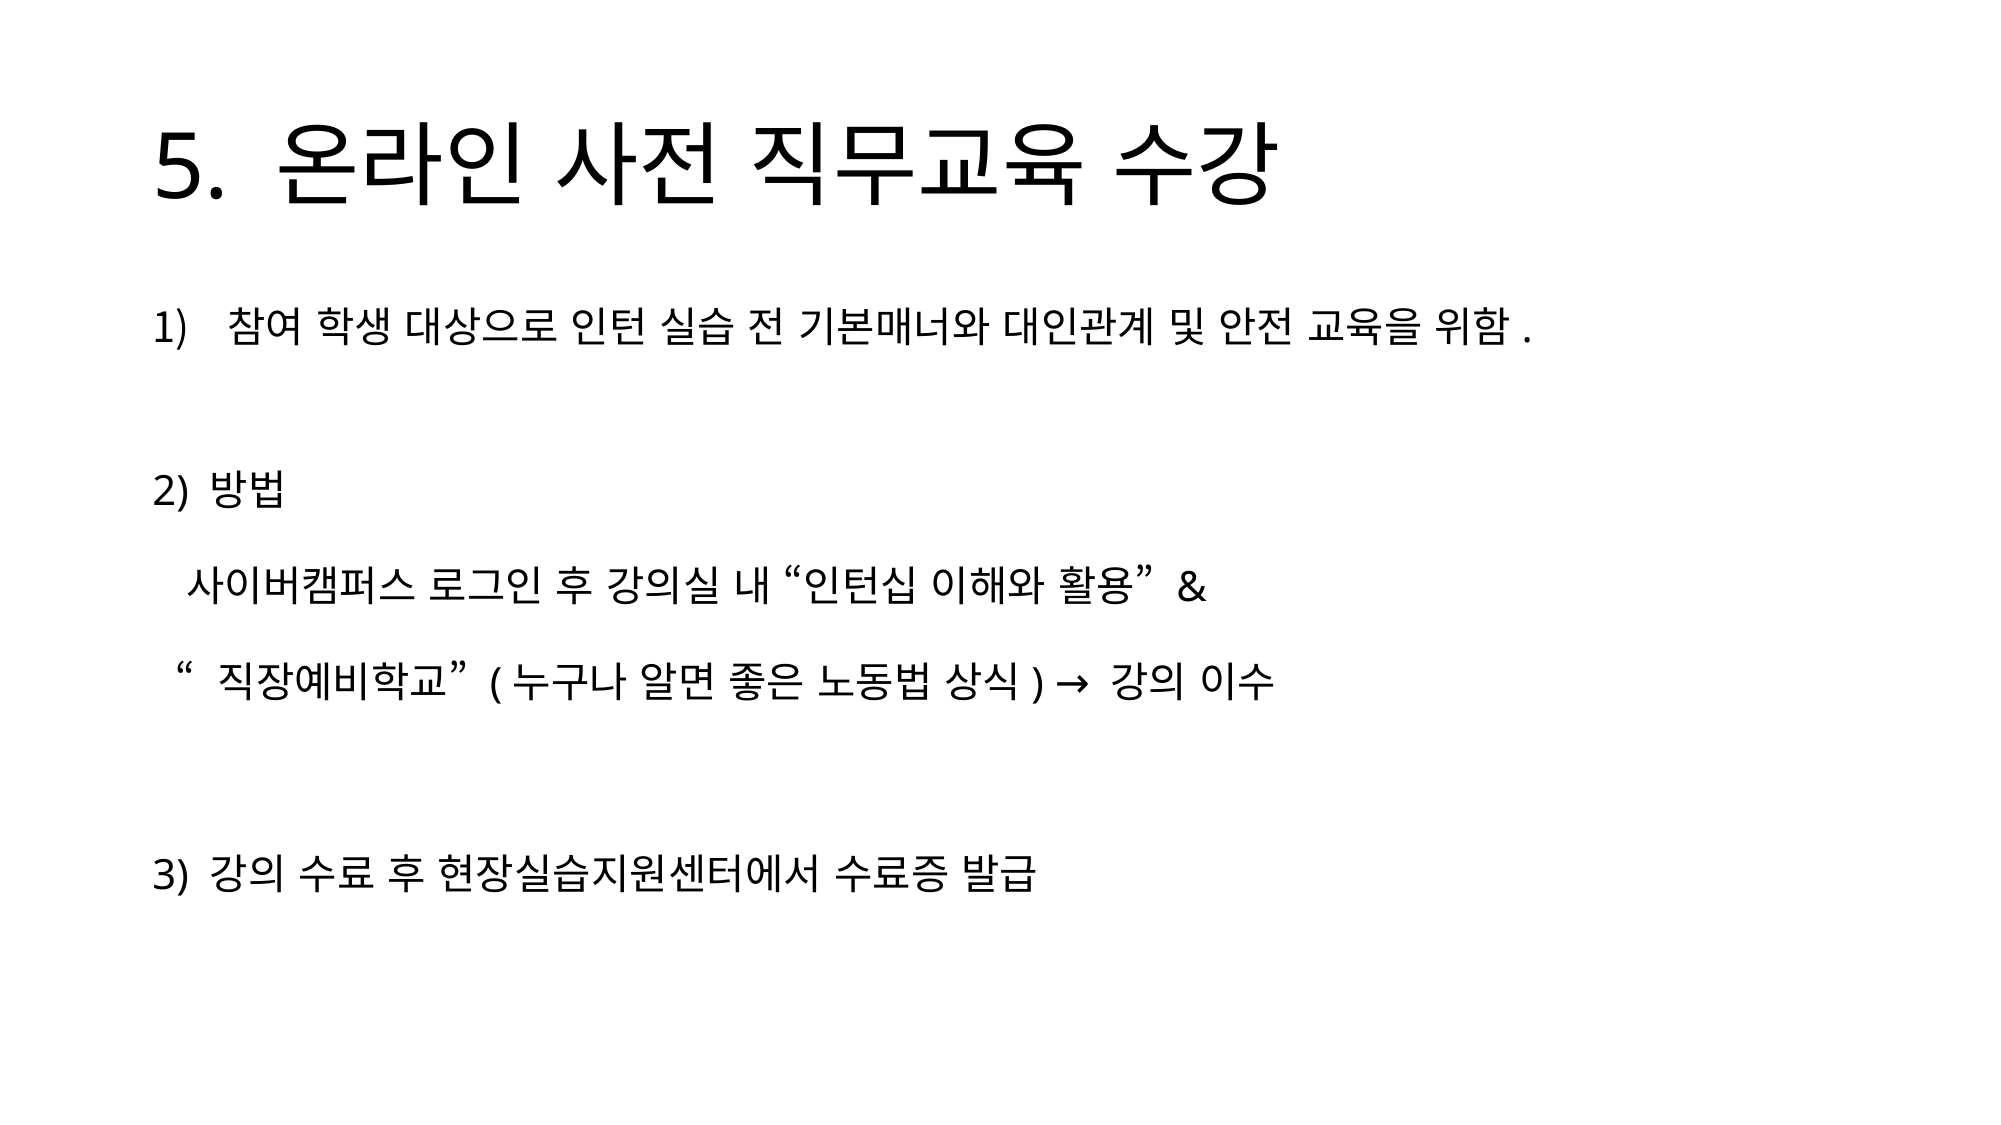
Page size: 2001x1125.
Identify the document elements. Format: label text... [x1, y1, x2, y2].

title 5. 온라인 사전 직무교육 수강 [137, 59, 1863, 278]
list 참여 학생 대상으로 인턴 실습 전 기본매너와 대인관계 및 안전 교육을 위함. 2) 방법 사이버캠퍼스 로그인 후 강의실 내 “인턴십 이해와 활용” & “ 직장예비학교” (누구나 알면 좋은 노동법 상식) → 강의 이수 3) 강의 수료 후 현장실습지원센터에서 수료증 발급 [137, 299, 1863, 1014]
